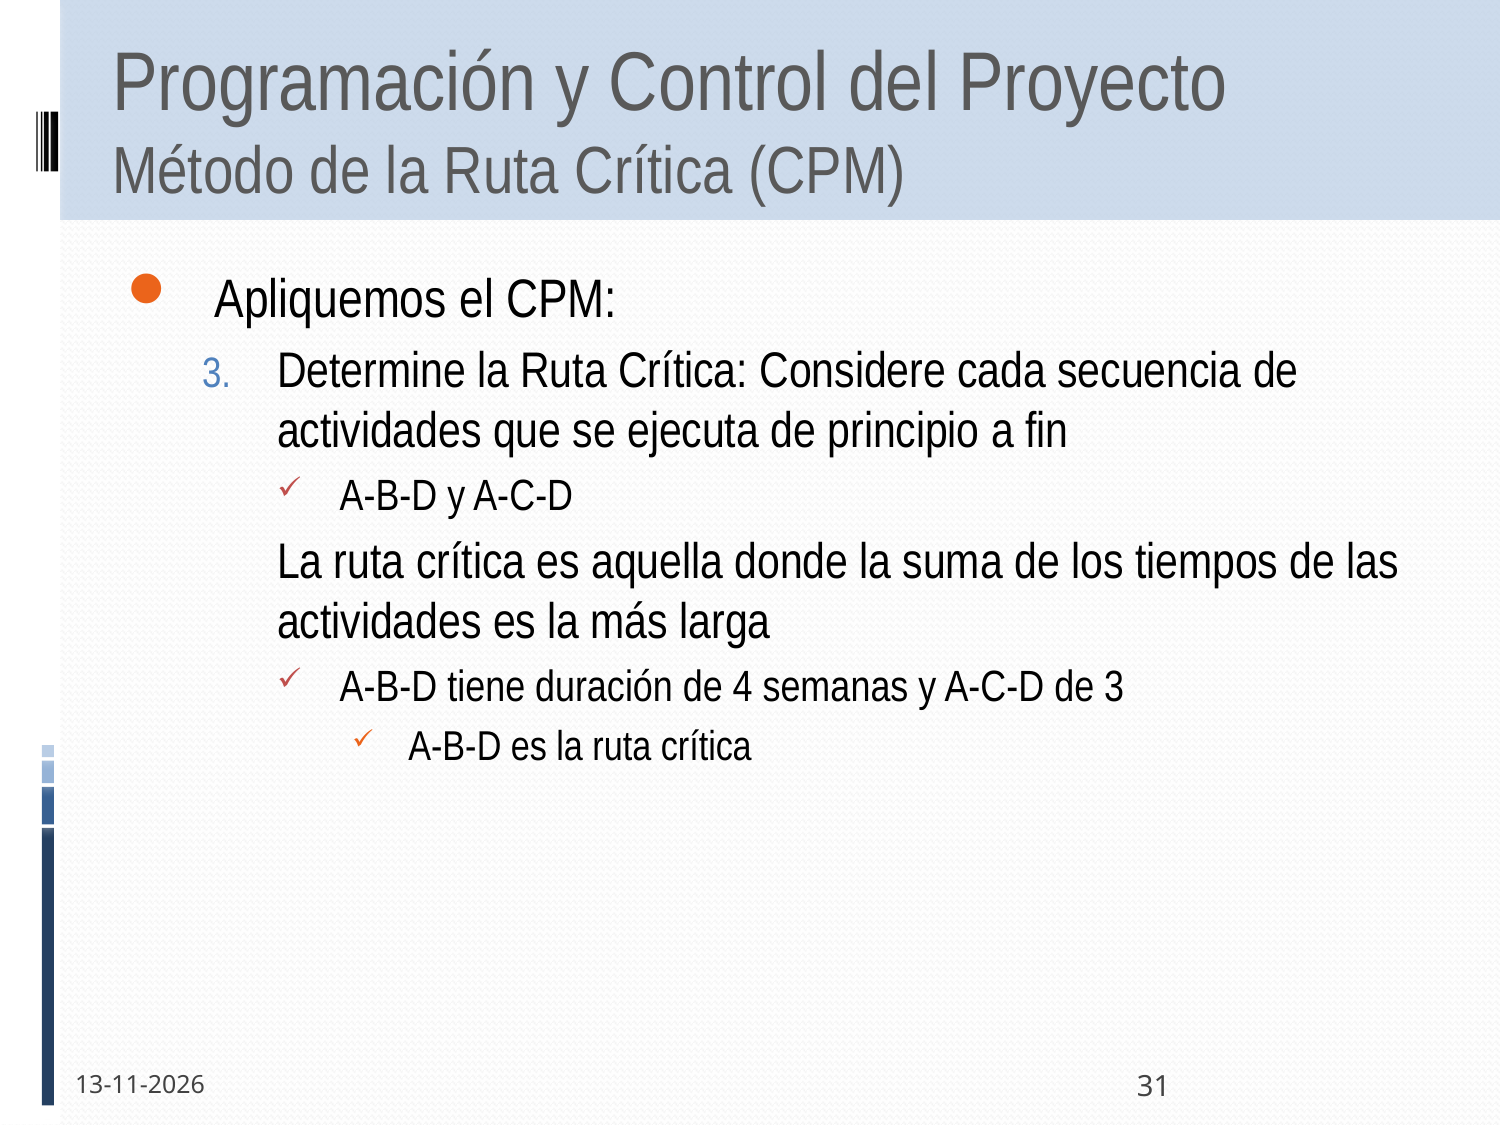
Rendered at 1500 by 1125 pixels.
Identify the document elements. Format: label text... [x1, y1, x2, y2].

slide_number 31 [1045, 1046, 1171, 1107]
list Apliquemos el CPM: Determine la Ruta Crítica: Considere cada secuencia de actividades que se ejecuta de principio a fin A-B-D y A-C-D La ruta crítica es aquella donde la suma de los tiempos de las actividades es la más larga A-B-D tiene duración de 4 semanas y A-C-D de 3 A-B-D es la ruta crítica [111, 255, 1436, 1038]
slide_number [75, 1042, 243, 1103]
title Programación y Control del Proyecto Método de la Ruta Crítica (CPM) [111, 18, 1436, 207]
